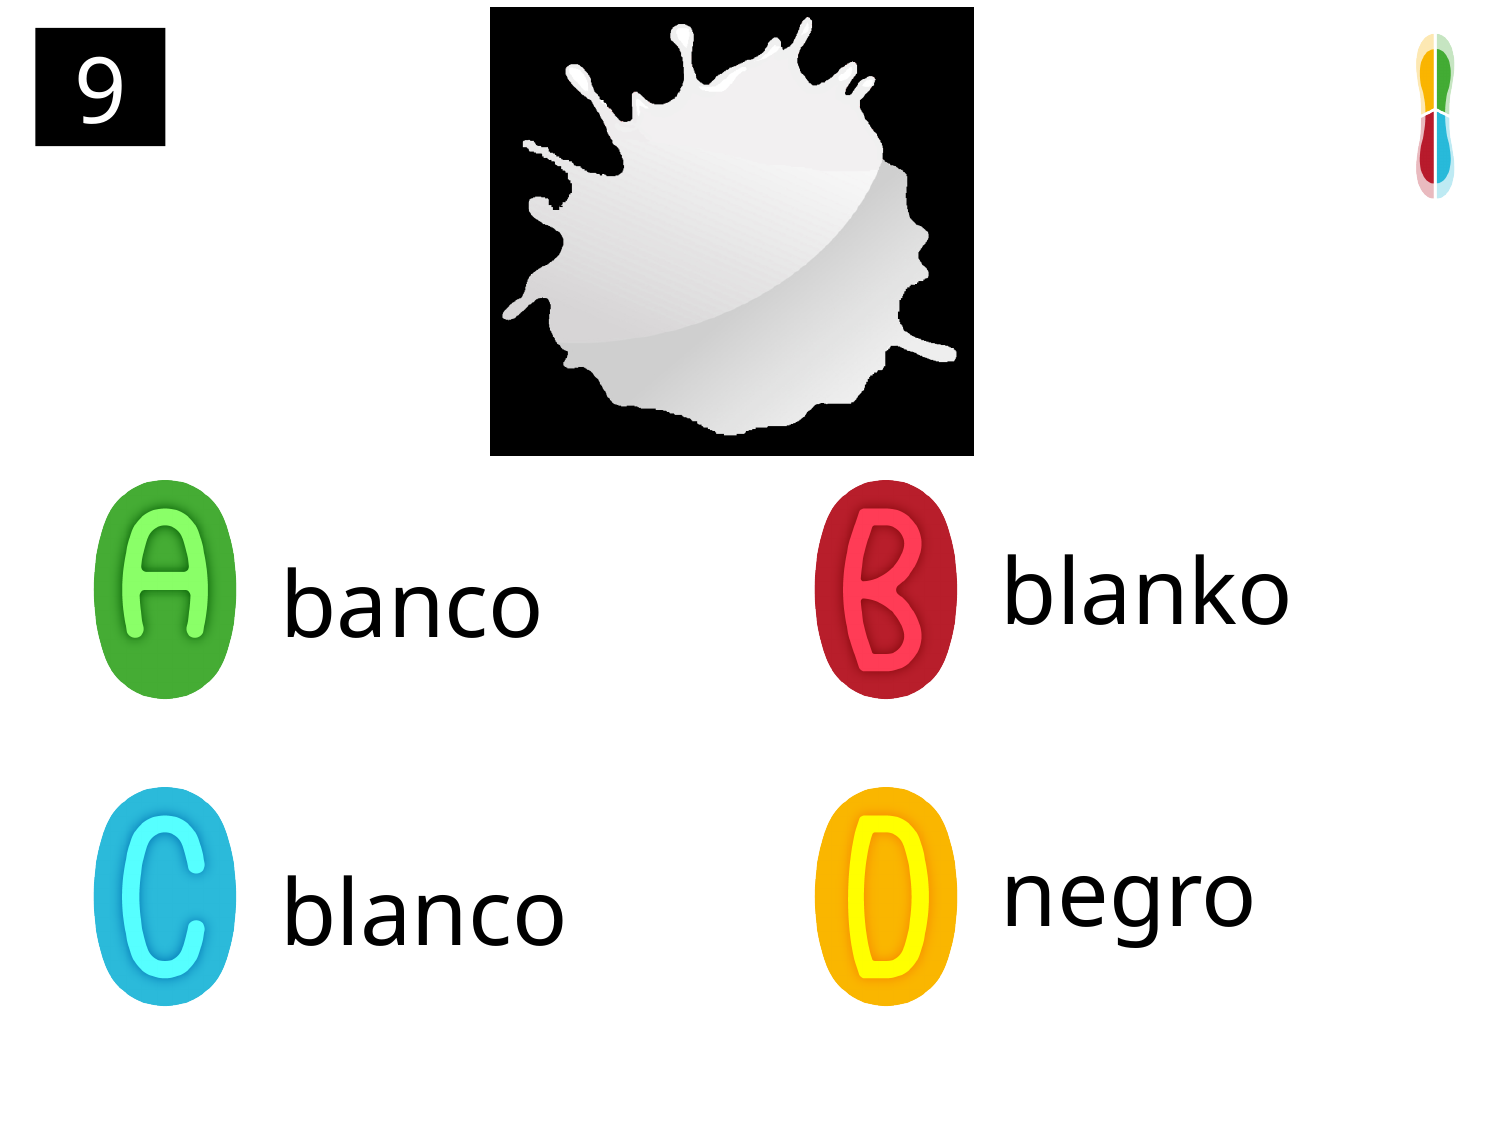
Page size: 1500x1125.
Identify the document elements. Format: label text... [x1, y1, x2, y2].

text_box blanco [270, 846, 756, 971]
picture [1375, 27, 1495, 206]
title 9 [35, 27, 166, 147]
picture [489, 7, 987, 740]
text_box banco [270, 538, 756, 664]
picture [64, 438, 266, 740]
text_box blanko [991, 526, 1477, 651]
picture [64, 745, 266, 1048]
text_box negro [991, 827, 1477, 952]
picture [785, 745, 987, 1048]
